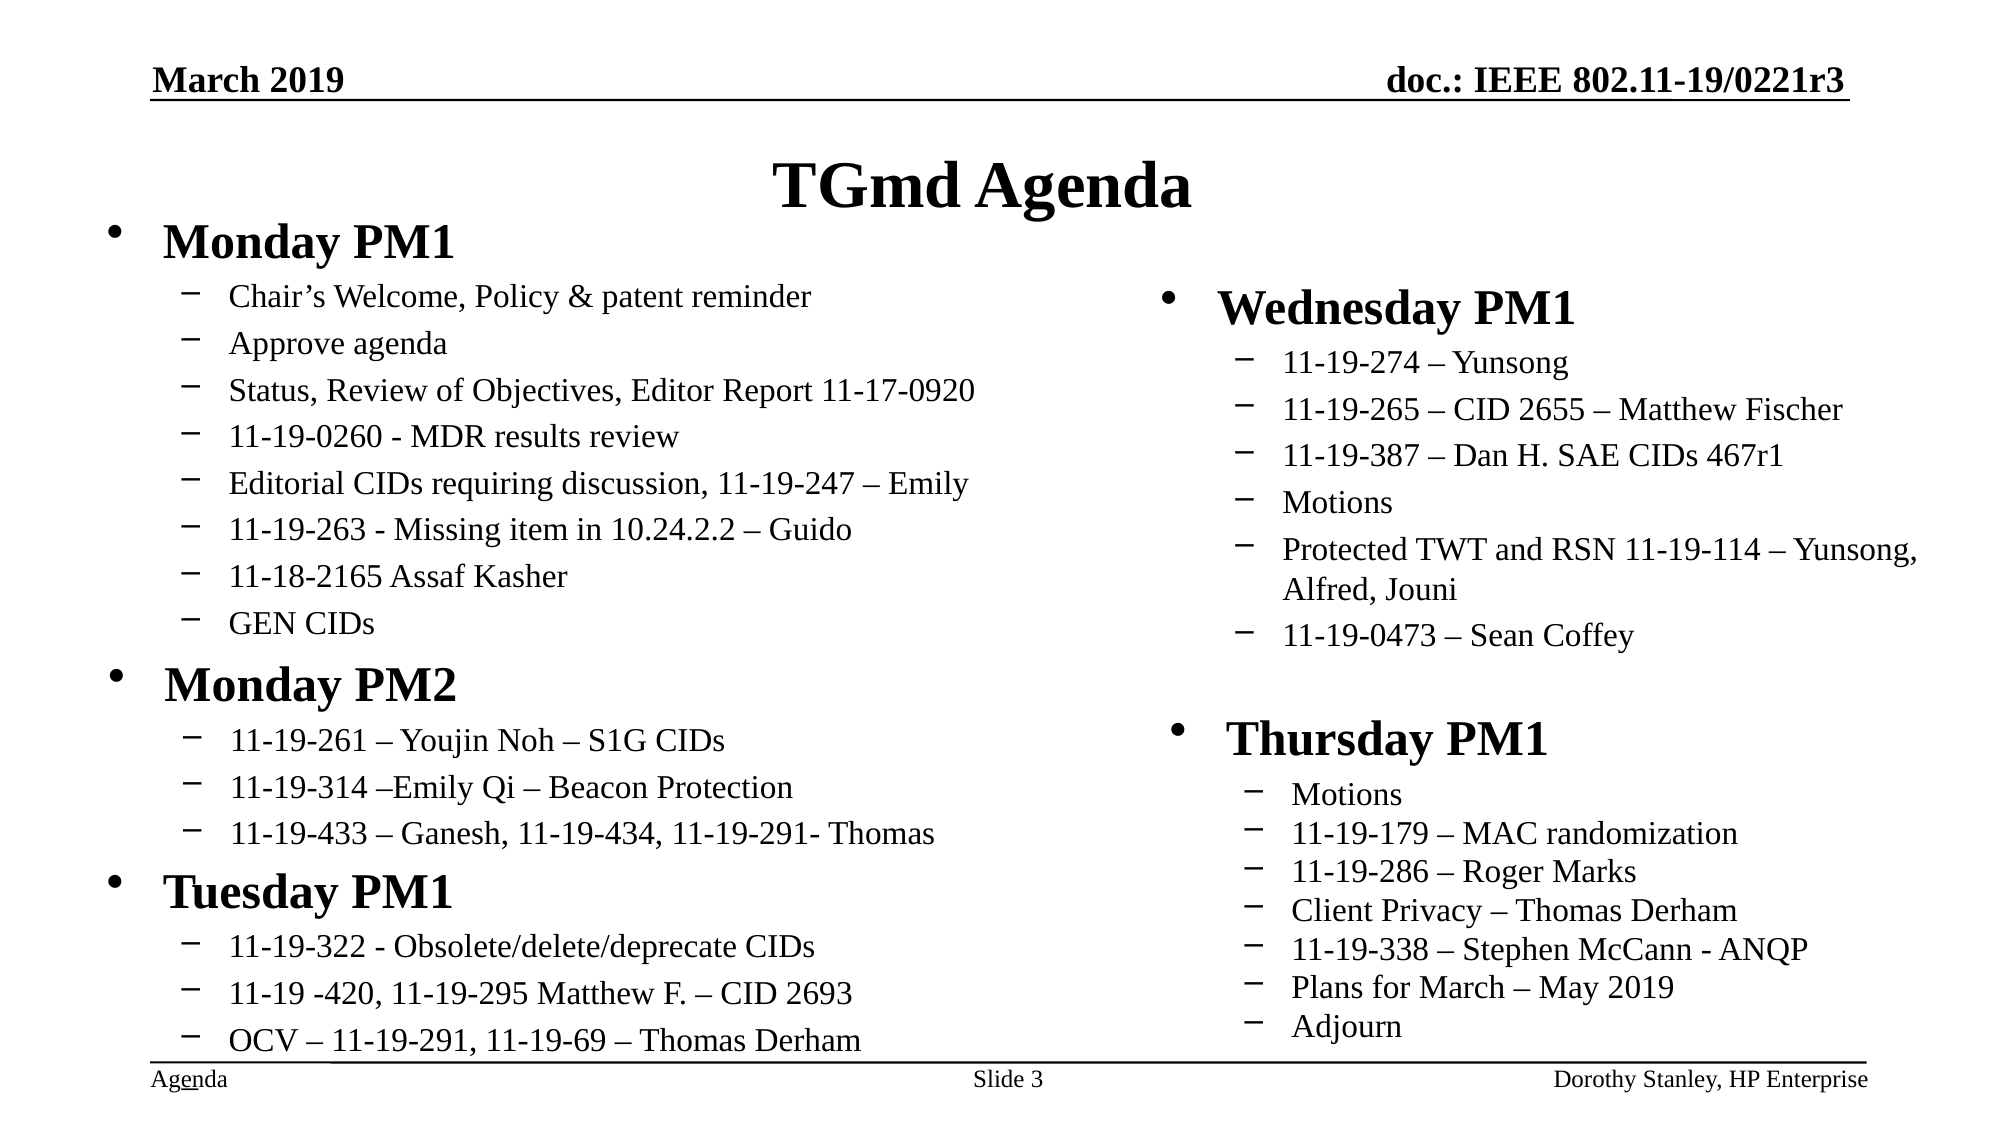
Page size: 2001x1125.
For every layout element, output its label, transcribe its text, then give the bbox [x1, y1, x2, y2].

text_box Monday PM2 11-19-261 – Youjin Noh – S1G CIDs 11-19-314 –Emily Qi – Beacon Protection 11-19-433 – Ganesh, 11-19-434, 11-19-291- Thomas [93, 656, 1000, 869]
title TGmd Agenda [362, 112, 1638, 250]
text_box Tuesday PM1 11-19-322 - Obsolete/delete/deprecate CIDs 11-19 -420, 11-19-295 Matthew F. – CID 2693 OCV – 11-19-291, 11-19-69 – Thomas Derham – [91, 862, 938, 1065]
footer Dorothy Stanley, HP Enterprise [1549, 1062, 1869, 1093]
text_box Thursday PM1 Motions 11-19-179 – MAC randomization 11-19-286 – Roger Marks Client Privacy – Thomas Derham 11-19-338 – Stephen McCann - ANQP Plans for March – May 2019 Adjourn [1154, 709, 1945, 1034]
slide_number Slide 3 [972, 1062, 1044, 1093]
text_box Monday PM1 Chair’s Welcome, Policy & patent reminder Approve agenda Status, Review of Objectives, Editor Report 11-17-0920 11-19-0260 - MDR results review Editorial CIDs requiring discussion, 11-19-247 – Emily 11-19-263 - Missing item in 10.24.2.2 – Guido 11-18-2165 Assaf Kasher GEN CIDs [91, 212, 1067, 650]
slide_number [152, 54, 567, 100]
text_box Wednesday PM1 11-19-274 – Yunsong 11-19-265 – CID 2655 – Matthew Fischer 11-19-387 – Dan H. SAE CIDs 467r1 Motions Protected TWT and RSN 11-19-114 – Yunsong, Alfred, Jouni 11-19-0473 – Sean Coffey [1145, 278, 1936, 715]
